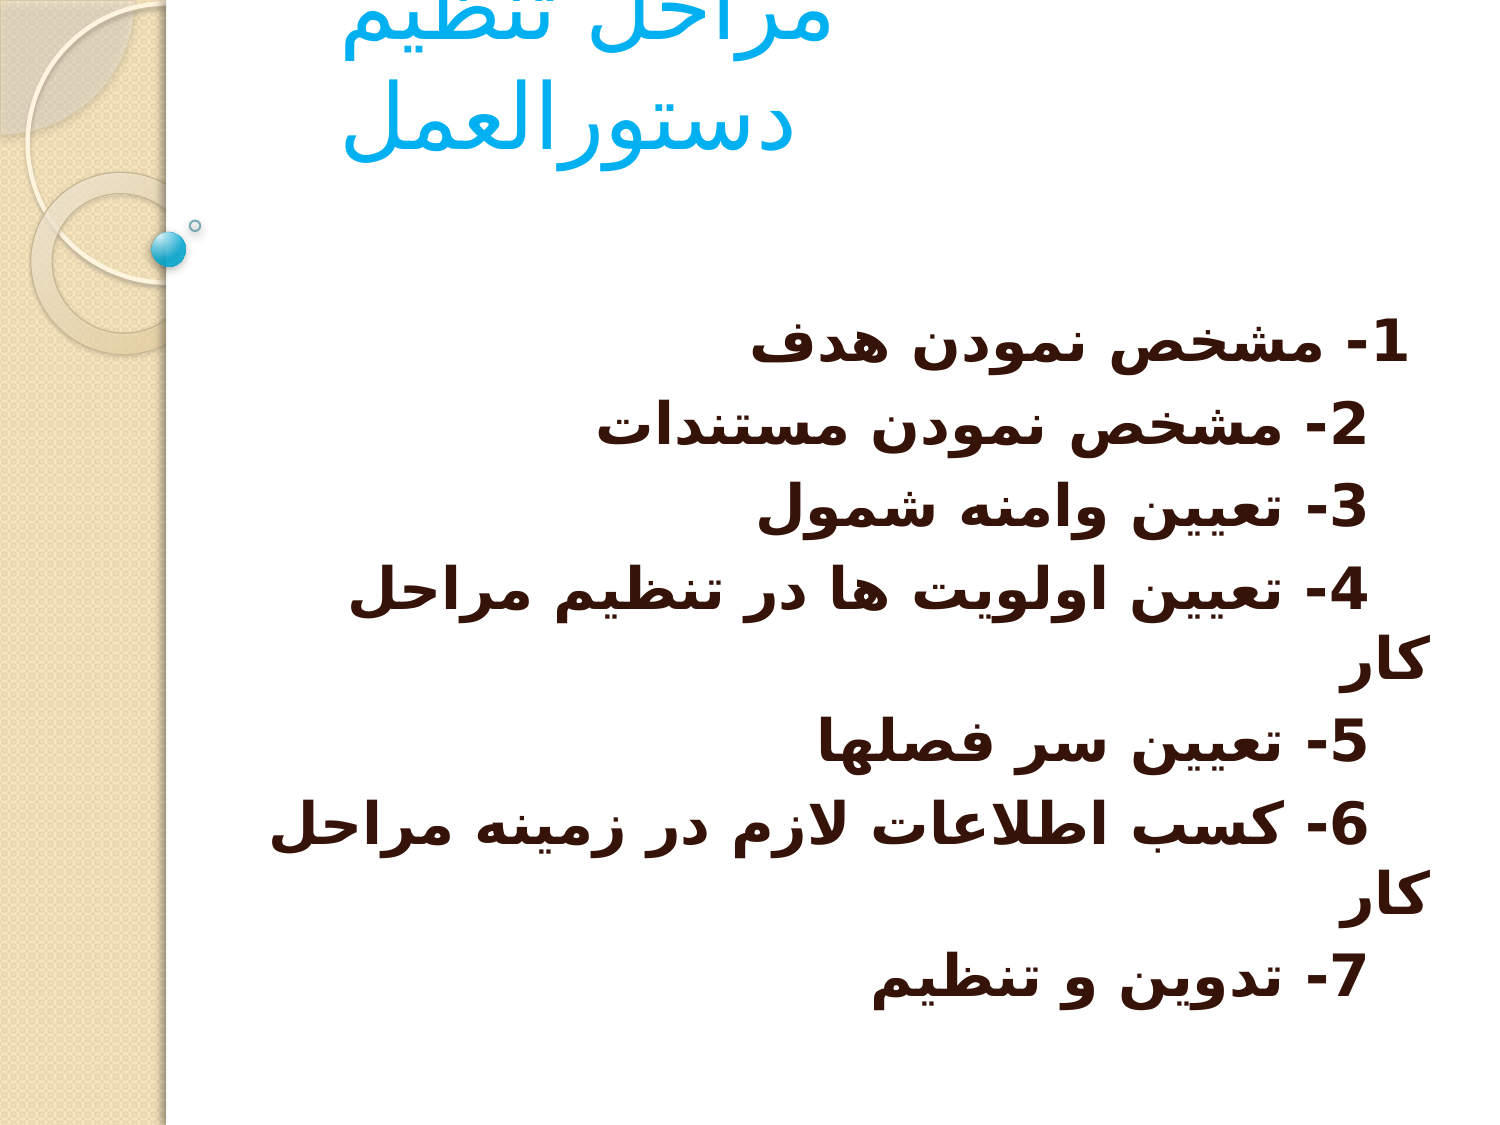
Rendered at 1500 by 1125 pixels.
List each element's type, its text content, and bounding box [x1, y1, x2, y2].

subtitle 1- مشخص نمودن هدف 2- مشخص نمودن مستندات 3- تعيين وامنه شمول 4- تعيين اولويت ها در تنظيم مراحل كار 5- تعيين سر فصلها 6- كسب اطلاعات لازم در زمينه مراحل كار 7- تدوين و تنظيم [234, 303, 1450, 591]
title مراحل تنظيم دستورالعمل [324, 0, 1190, 176]
